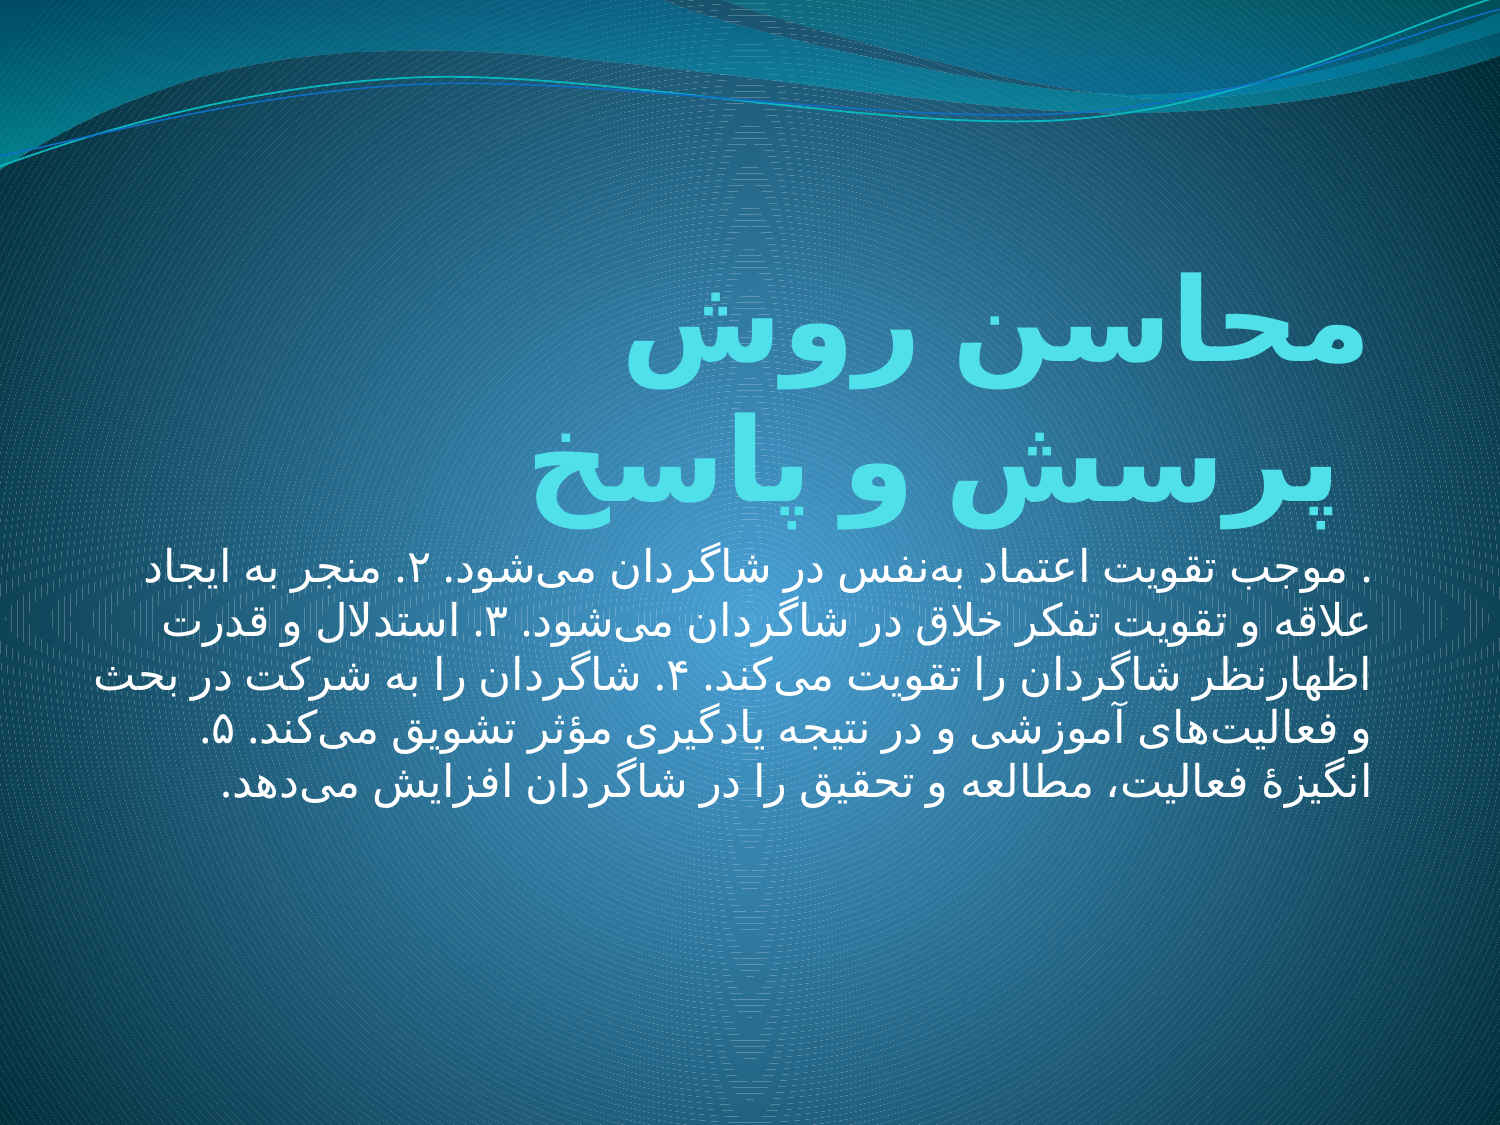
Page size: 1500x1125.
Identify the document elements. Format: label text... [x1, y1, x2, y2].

title محاسن روش پرسش و پاسخ [87, 224, 1376, 525]
subtitle . موجب تقويت اعتماد به‌نفس در شاگردان مى‌شود. ۲. منجر به ايجاد علاقه و تقويت تفکر خلاق در شاگردان مى‌شود. ۳. استدلال و قدرت اظهارنظر شاگردان را تقويت مى‌کند. ۴. شاگردان را به شرکت در بحث و فعاليت‌هاى آموزشى و در نتيجه يادگيرى مؤثر تشويق مى‌کند. ۵. انگيزهٔ فعاليت، مطالعه و تحقيق را در شاگردان افزايش مى‌دهد. [87, 529, 1376, 818]
